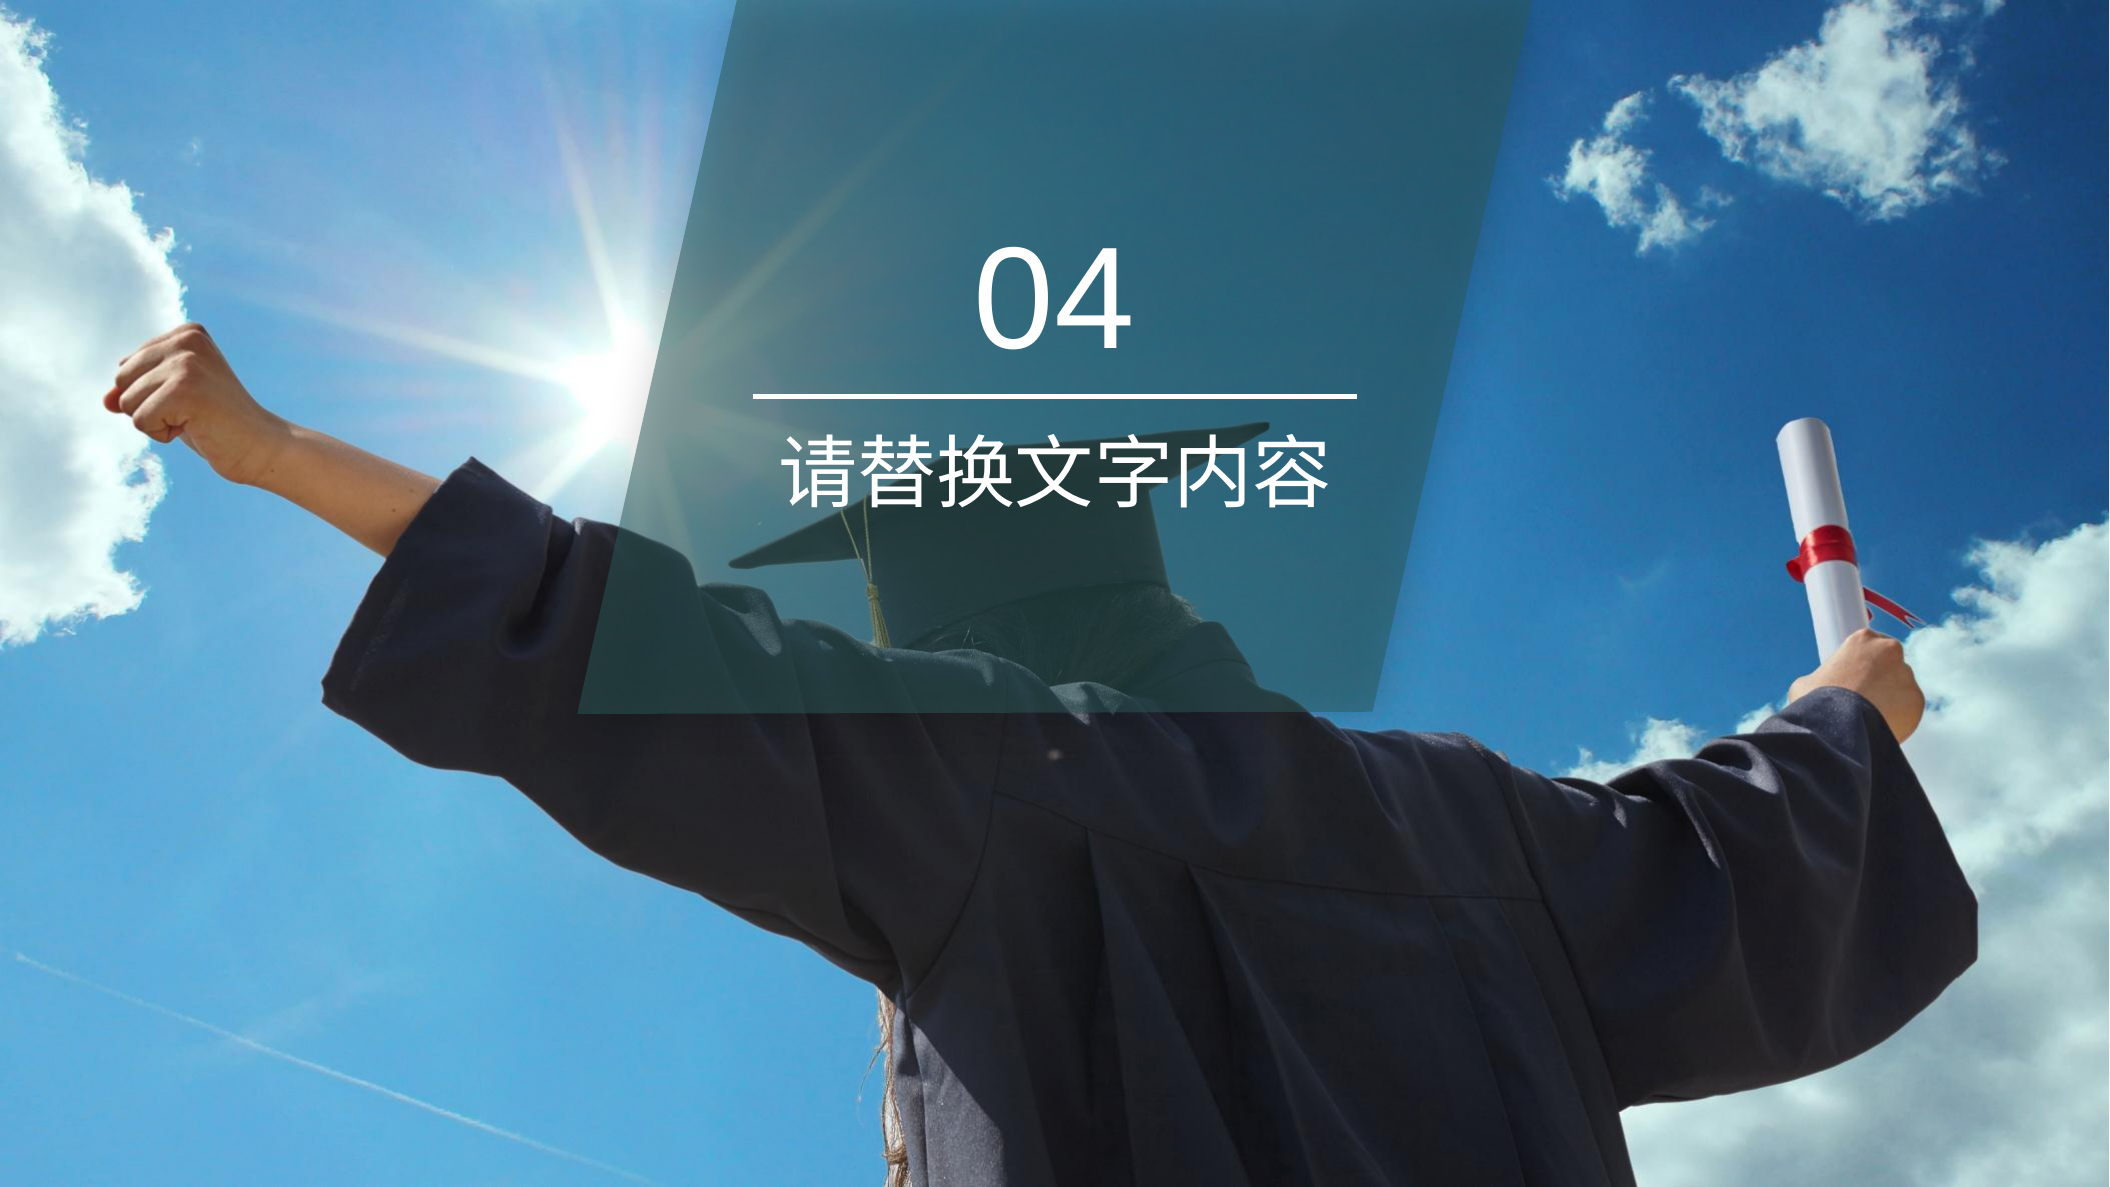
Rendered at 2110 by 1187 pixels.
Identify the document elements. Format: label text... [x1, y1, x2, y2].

text_box 04 [934, 203, 1175, 378]
text_box [575, 0, 1534, 716]
text_box 请替换文字内容 [734, 422, 1375, 518]
text_box [0, 0, 2110, 1187]
